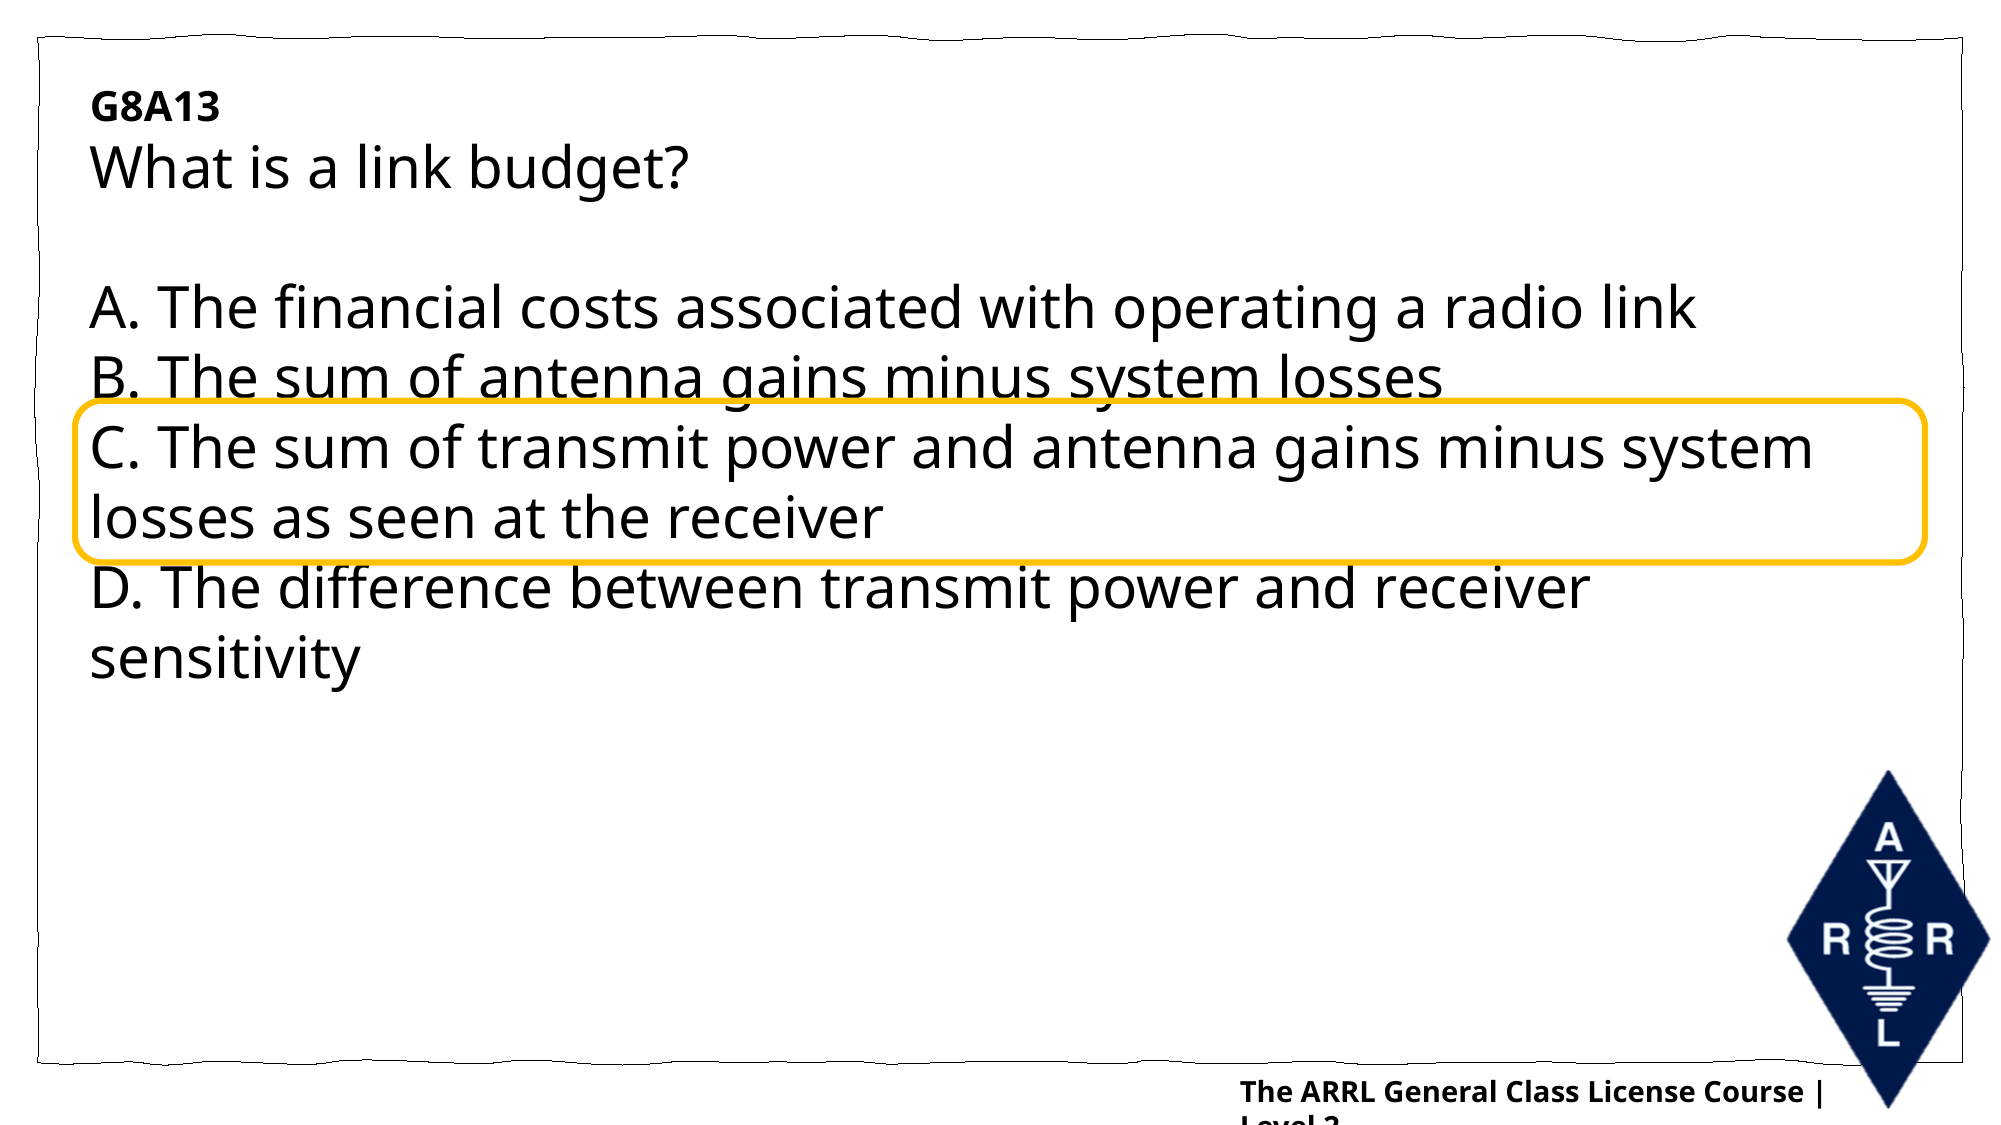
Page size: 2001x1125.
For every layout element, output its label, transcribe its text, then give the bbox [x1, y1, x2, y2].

picture [1773, 752, 1999, 1125]
text_box G8A13 What is a link budget? A. The financial costs associated with operating a radio link B. The sum of antenna gains minus system losses C. The sum of transmit power and antenna gains minus system losses as seen at the receiver D. The difference between transmit power and receiver sensitivity [75, 72, 1850, 417]
text_box [73, 399, 1927, 564]
text_box G8A13 What is a link budget? A. The financial costs associated with operating a radio link B. The sum of antenna gains minus system losses C. The sum of transmit power and antenna gains minus system losses as seen at the receiver D. The difference between transmit power and receiver sensitivity [75, 547, 1850, 698]
